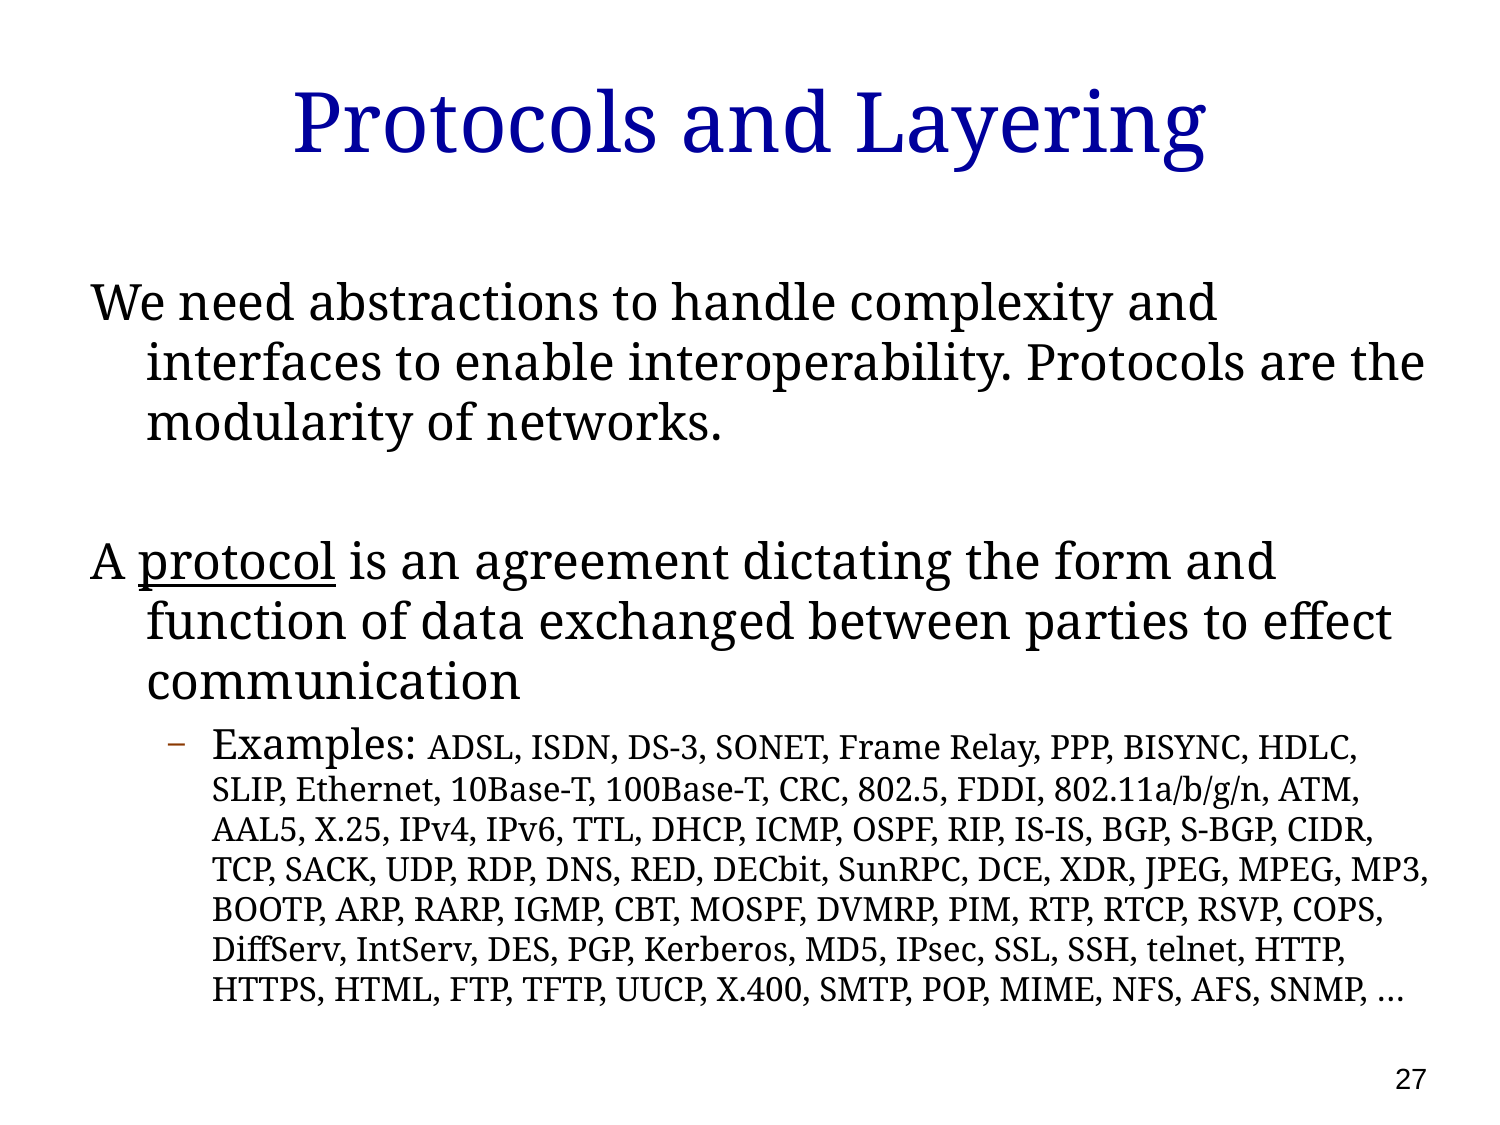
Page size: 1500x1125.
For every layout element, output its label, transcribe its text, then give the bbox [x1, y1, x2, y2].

slide_number 27 [1092, 1024, 1443, 1103]
list We need abstractions to handle complexity and interfaces to enable interoperability. Protocols are the modularity of networks. A protocol is an agreement dictating the form and function of data exchanged between parties to effect communication Examples: ADSL, ISDN, DS-3, SONET, Frame Relay, PPP, BISYNC, HDLC, SLIP, Ethernet, 10Base-T, 100Base-T, CRC, 802.5, FDDI, 802.11a/b/g/n, ATM, AAL5, X.25, IPv4, IPv6, TTL, DHCP, ICMP, OSPF, RIP, IS-IS, BGP, S-BGP, CIDR, TCP, SACK, UDP, RDP, DNS, RED, DECbit, SunRPC, DCE, XDR, JPEG, MPEG, MP3, BOOTP, ARP, RARP, IGMP, CBT, MOSPF, DVMRP, PIM, RTP, RTCP, RSVP, COPS, DiffServ, IntServ, DES, PGP, Kerberos, MD5, IPsec, SSL, SSH, telnet, HTTP, HTTPS, HTML, FTP, TFTP, UUCP, X.400, SMTP, POP, MIME, NFS, AFS, SNMP, … [74, 262, 1451, 948]
title Protocols and Layering [74, 47, 1426, 191]
